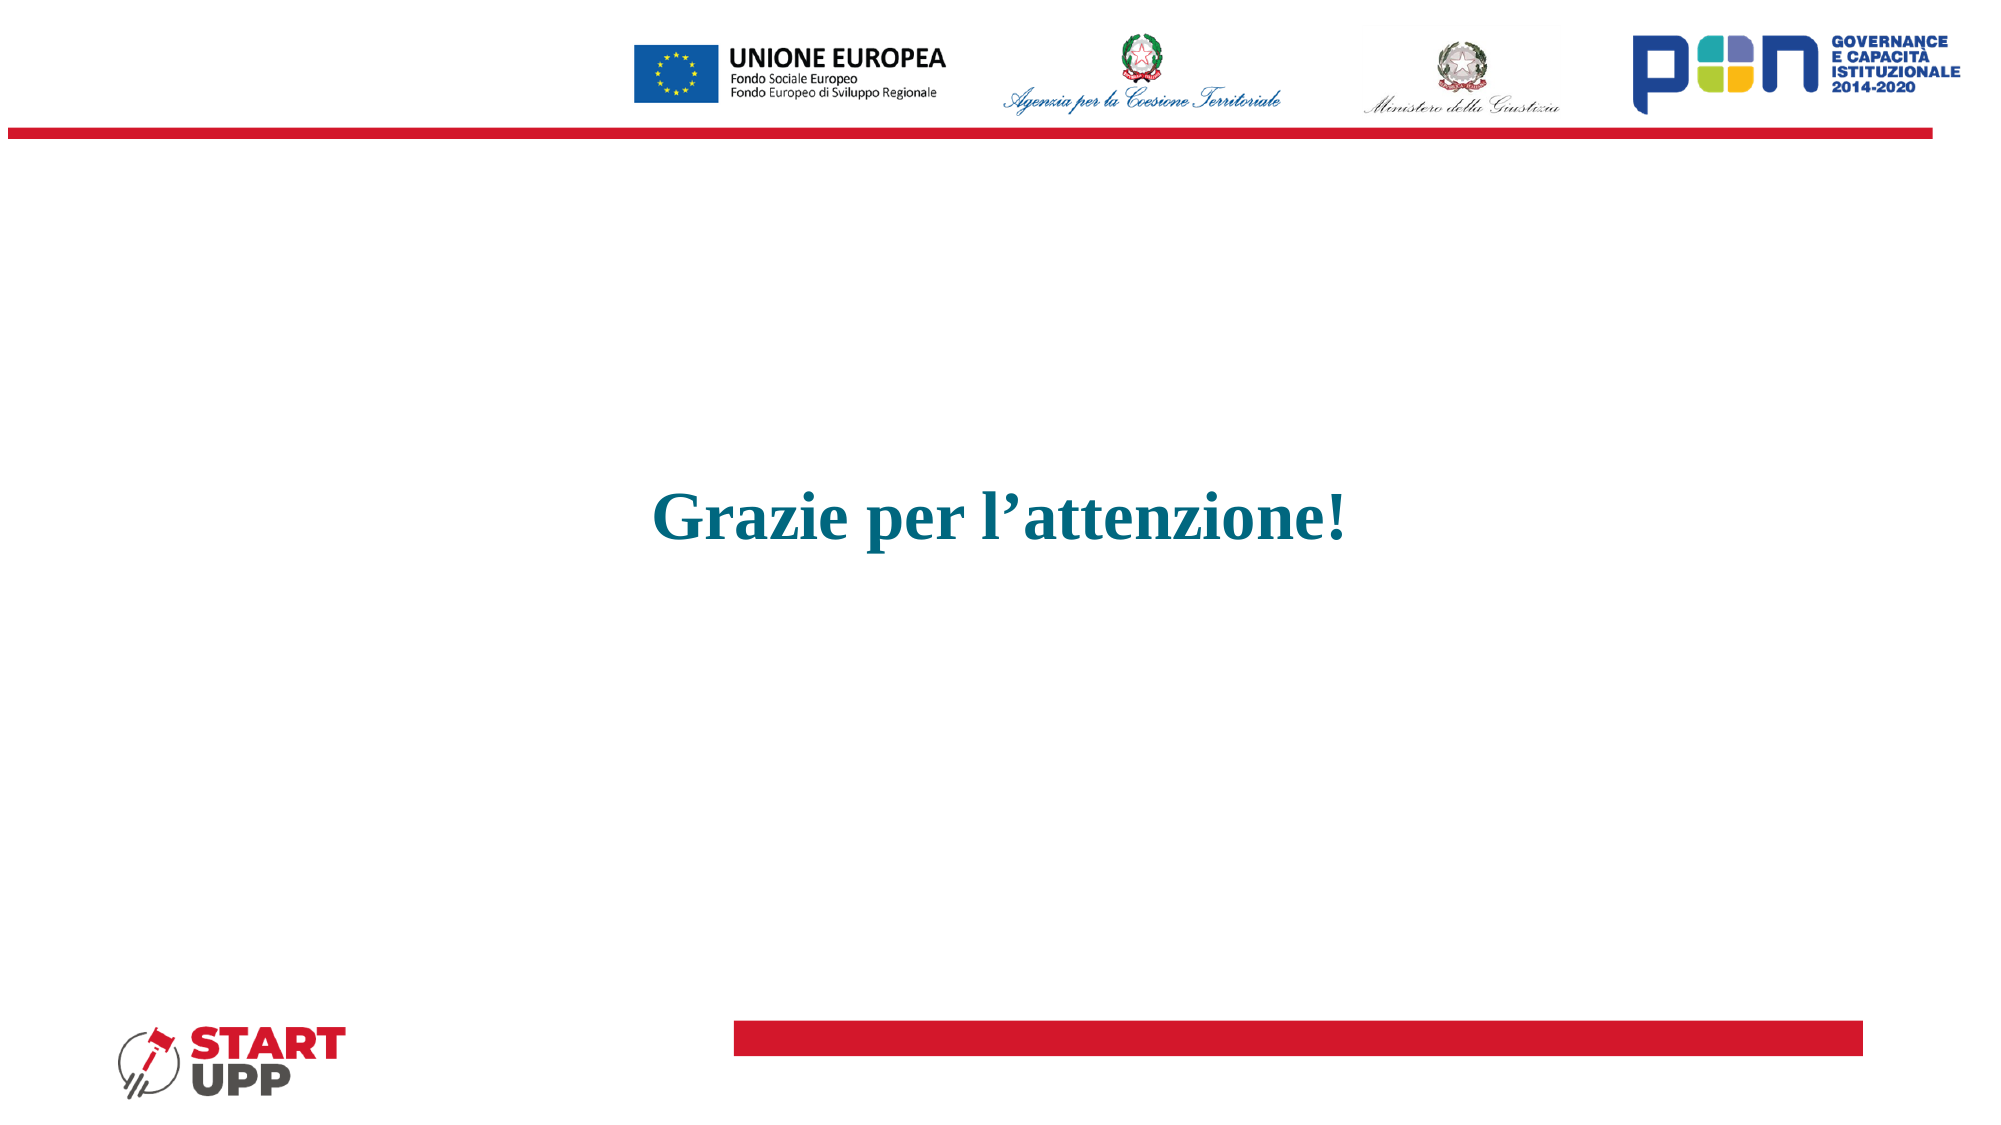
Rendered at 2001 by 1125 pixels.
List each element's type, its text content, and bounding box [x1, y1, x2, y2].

title Grazie per l’attenzione! [394, 450, 1606, 577]
picture [612, 24, 1972, 119]
picture [114, 1019, 351, 1103]
